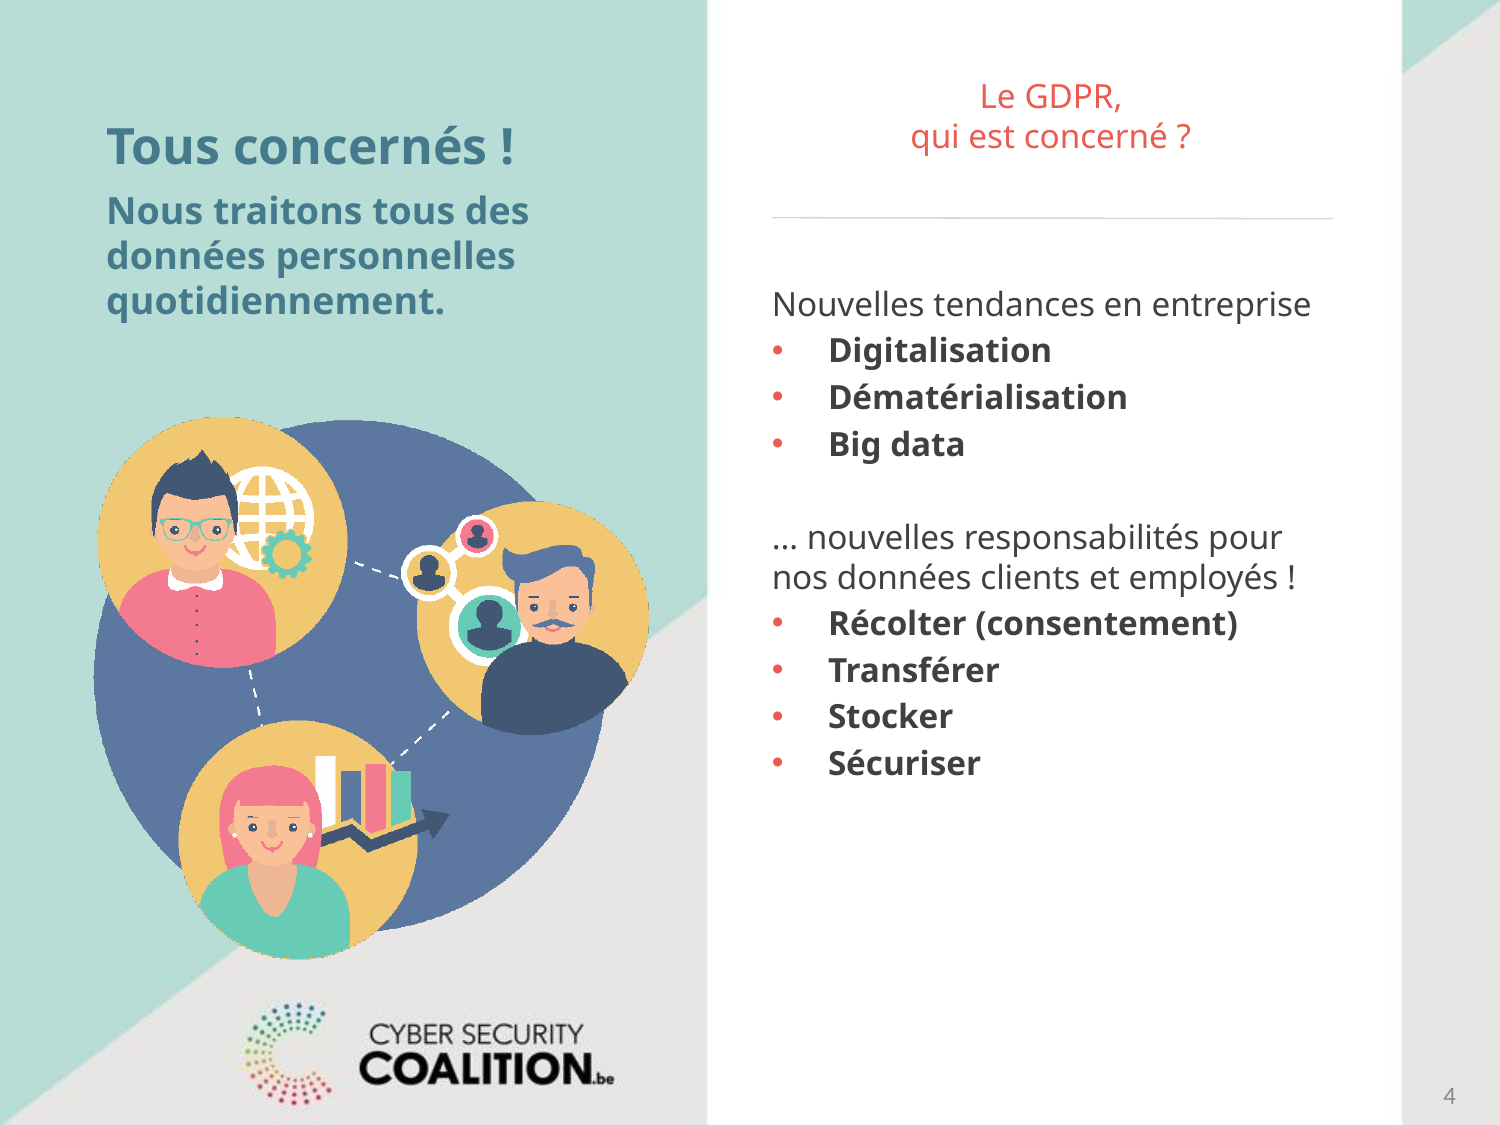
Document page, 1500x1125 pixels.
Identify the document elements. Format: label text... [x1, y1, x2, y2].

slide_number ‹#› [1400, 1063, 1500, 1125]
title Le GDPR, qui est concerné ? [750, 67, 1362, 163]
list Nouvelles tendances en entreprise Digitalisation Dématérialisation Big data … nouvelles responsabilités pour nos données clients et employés ! Récolter (consentement) Transférer Stocker Sécuriser [756, 275, 1349, 1018]
picture [0, 0, 1500, 1125]
text_box Tous concernés ! Nous traitons tous des données personnelles quotidiennement. [91, 107, 603, 307]
